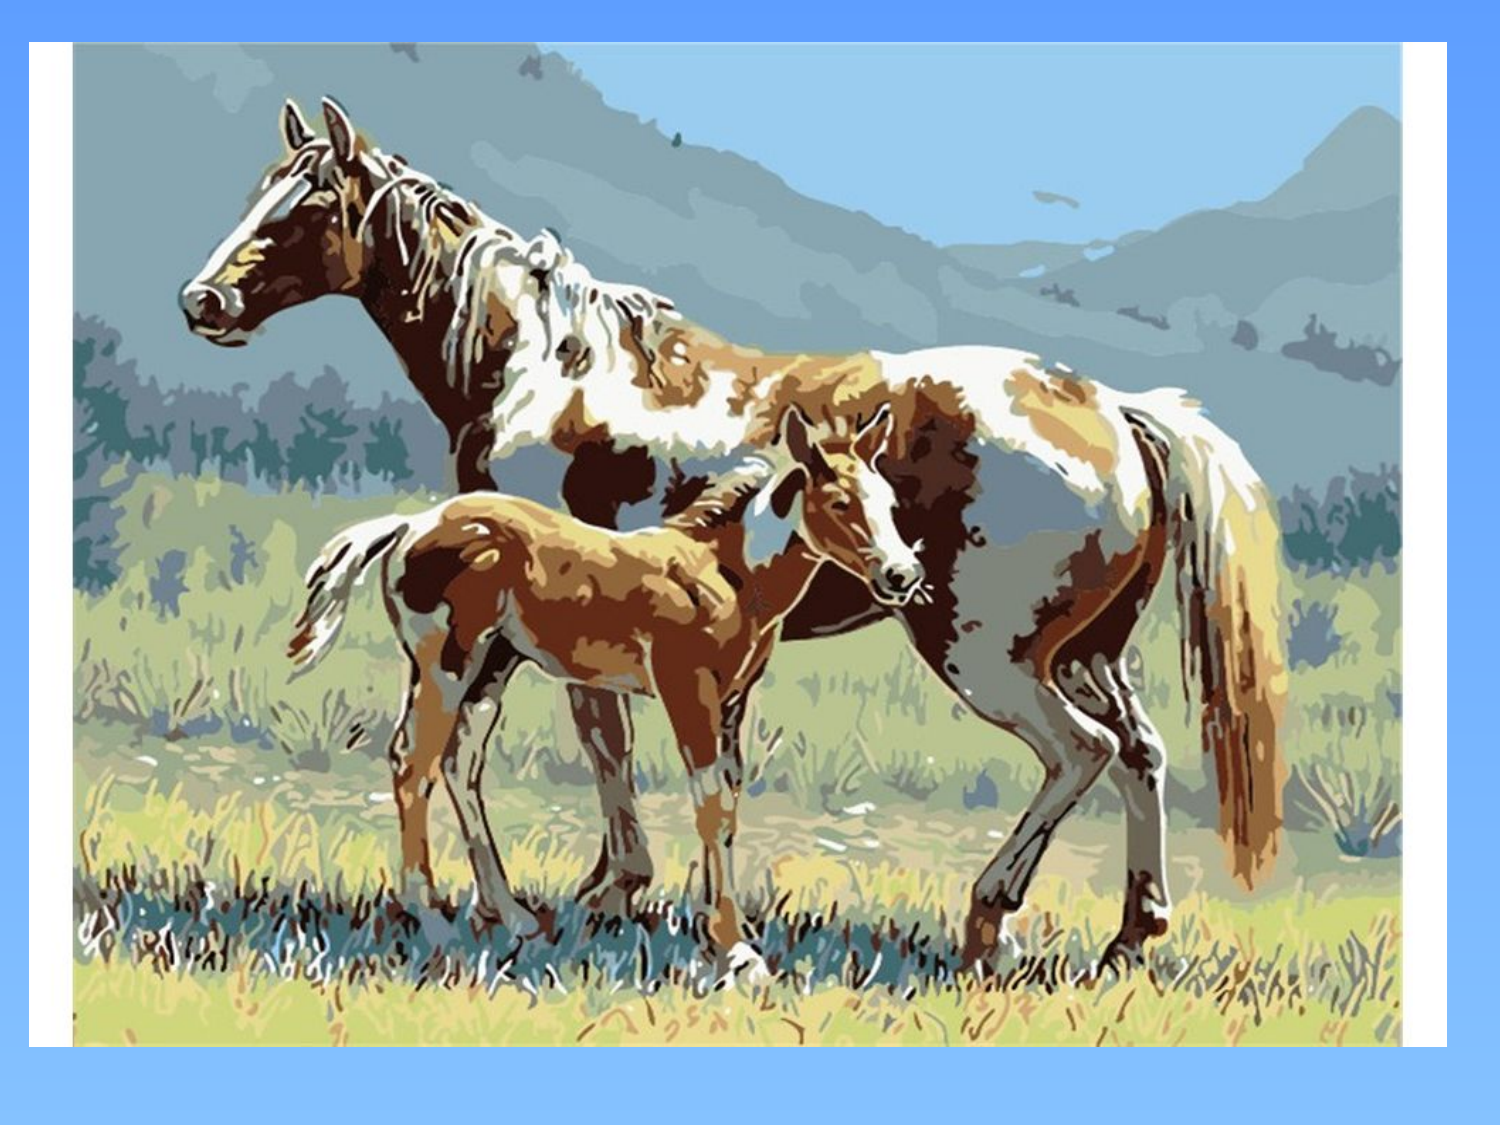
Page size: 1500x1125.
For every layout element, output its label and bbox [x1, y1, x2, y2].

picture [29, 42, 1448, 1047]
